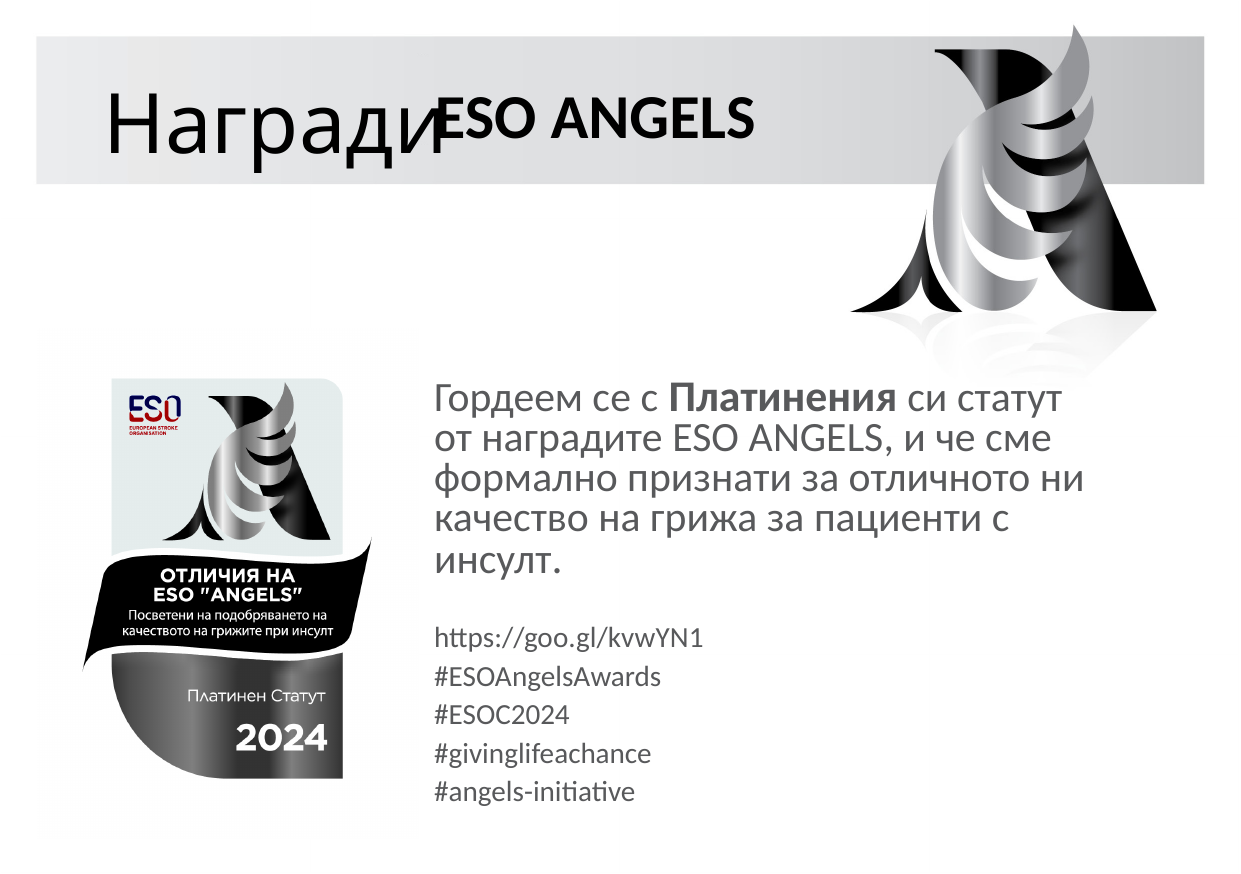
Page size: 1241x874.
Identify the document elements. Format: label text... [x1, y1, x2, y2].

list Гордеем се с Платинения си статут от наградите ESO ANGELS, и че сме формално признати за отличното ни качество на грижа за пациенти с инсулт. https://goo.gl/kvwYN1 #ESOAngelsAwards #ESOC2024 #givinglifeachance #angels-initiative [419, 370, 1105, 839]
picture [1, 1, 1239, 873]
text_box Награди [88, 54, 406, 189]
text_box ESO ANGELS [419, 86, 762, 154]
